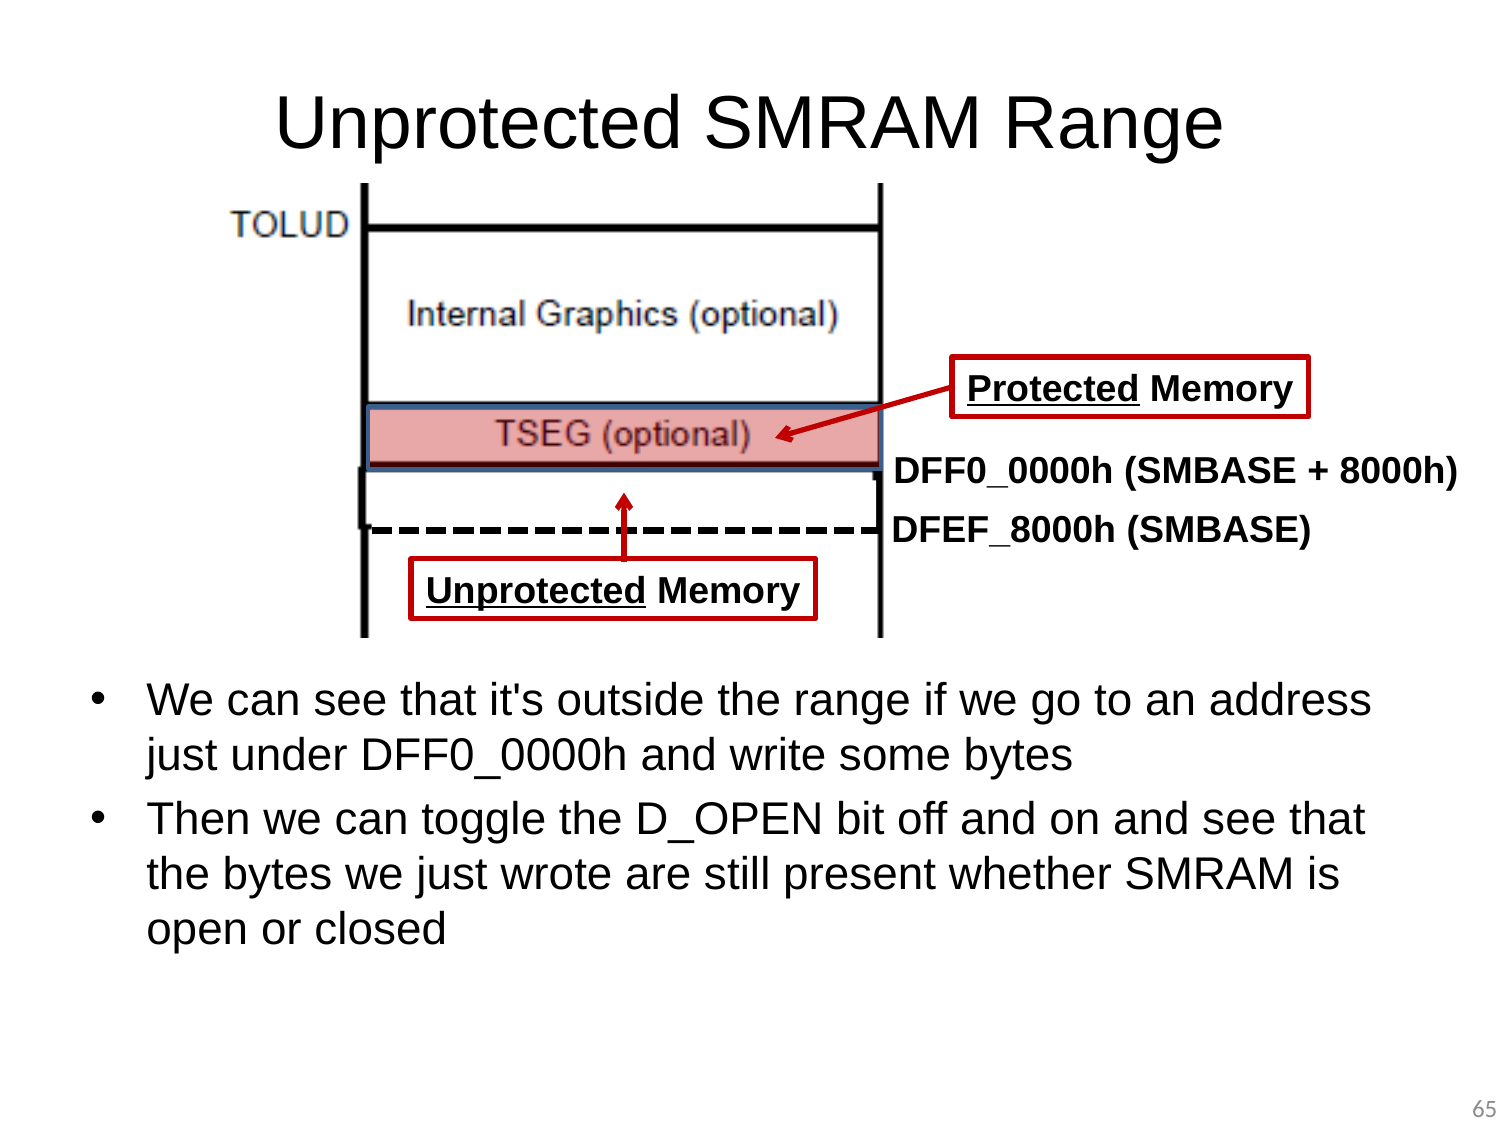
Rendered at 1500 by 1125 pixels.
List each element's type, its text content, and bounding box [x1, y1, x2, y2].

text_box Protected Memory [952, 357, 1309, 417]
list We can see that it's outside the range if we go to an address just under DFF0_0000h and write some bytes Then we can toggle the D_OPEN bit off and on and see that the bytes we just wrote are still present whether SMRAM is open or closed [75, 662, 1425, 1100]
title Unprotected SMRAM Range [75, 24, 1425, 213]
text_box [774, 387, 951, 439]
text_box DFF0_0000h (SMBASE + 8000h) [913, 439, 1475, 499]
picture [224, 183, 910, 638]
slide_number 65 [1162, 1077, 1500, 1125]
text_box DFEF_8000h (SMBASE) [913, 499, 1399, 558]
